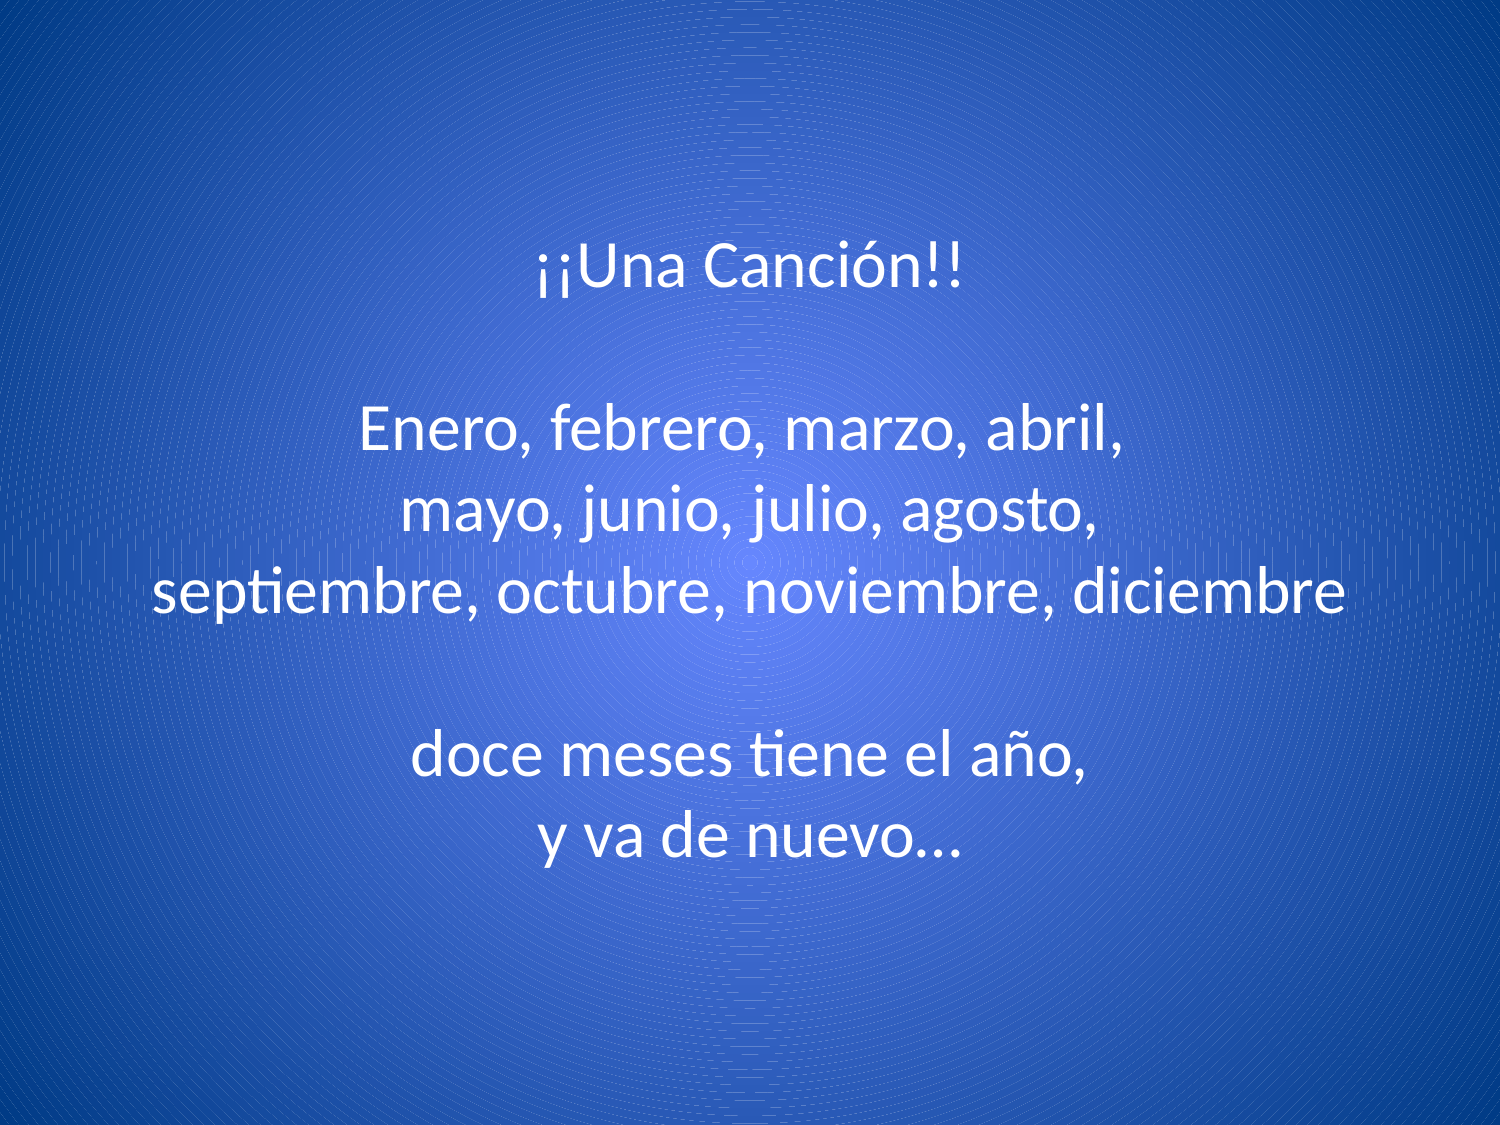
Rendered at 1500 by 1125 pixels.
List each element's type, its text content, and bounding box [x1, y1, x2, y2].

title ¡¡Una Canción!! Enero, febrero, marzo, abril, mayo, junio, julio, agosto, septiembre, octubre, noviembre, diciembre doce meses tiene el año, y va de nuevo… [75, 45, 1425, 1046]
